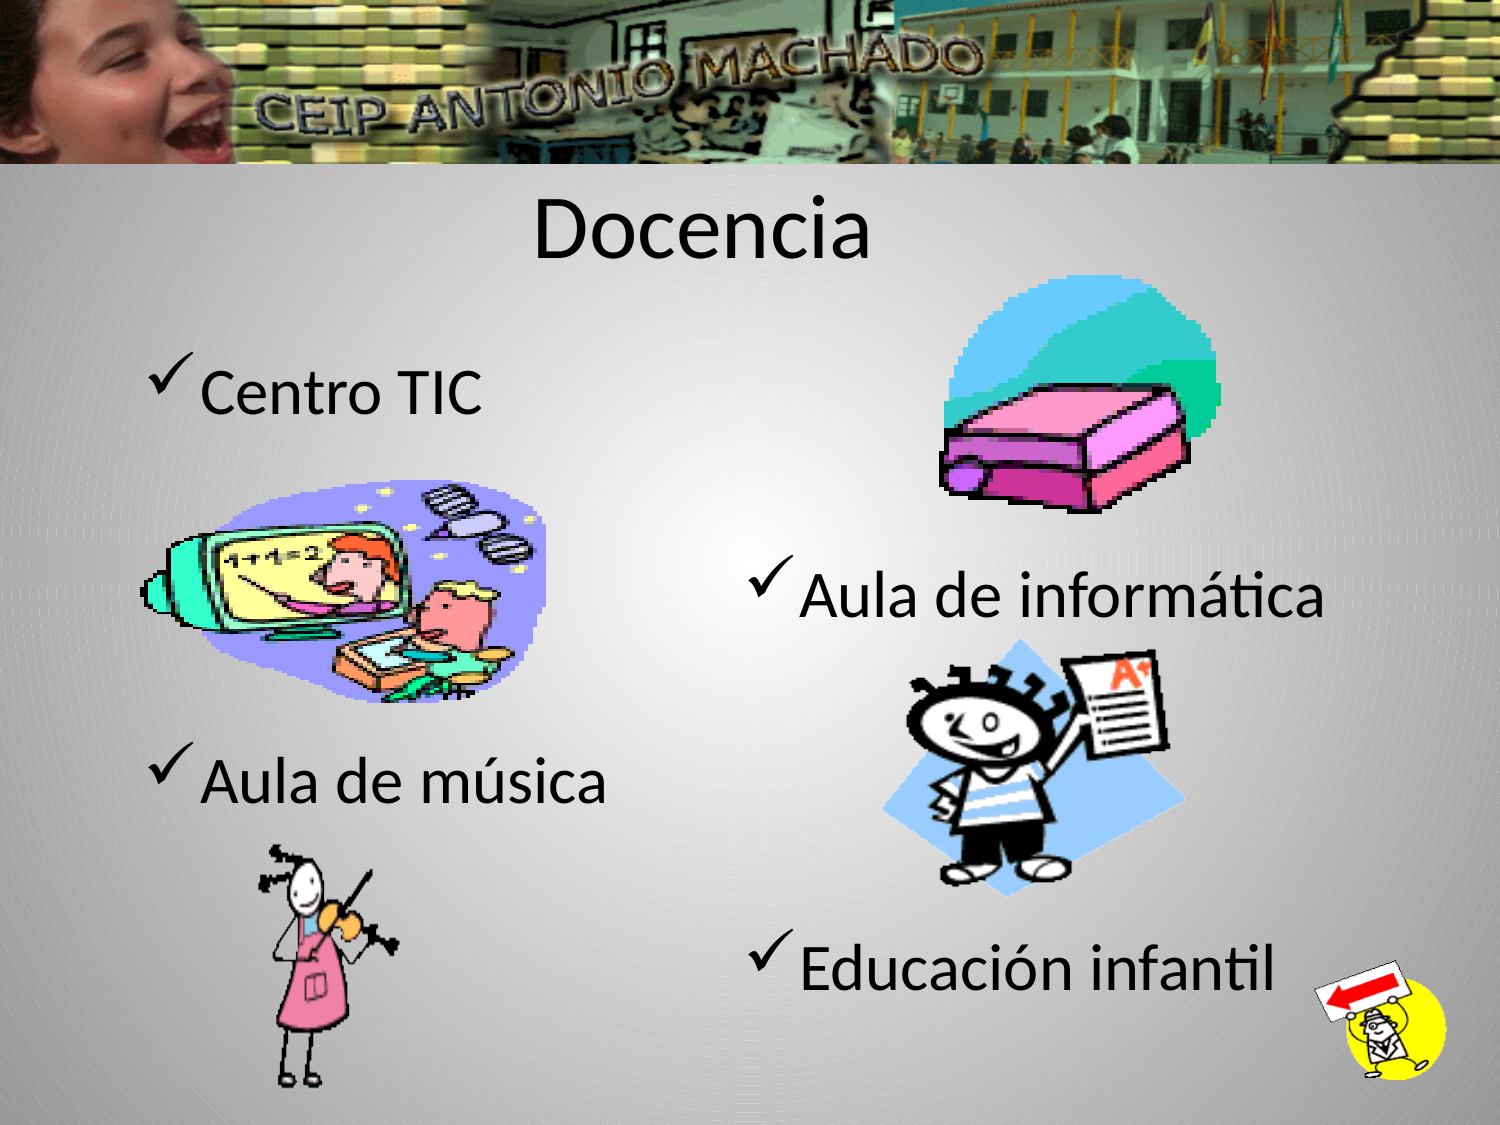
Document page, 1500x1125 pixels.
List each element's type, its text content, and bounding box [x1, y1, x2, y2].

table_header [1207, 1031, 1414, 1092]
picture [1312, 960, 1462, 1082]
picture [244, 820, 411, 1125]
title Docencia [456, 176, 951, 285]
picture [140, 480, 551, 704]
picture [855, 257, 1266, 528]
picture [878, 632, 1193, 903]
list Centro TIC Aula de informática Aula de música Educación infantil [128, 339, 1500, 1091]
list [0, 0, 1500, 165]
